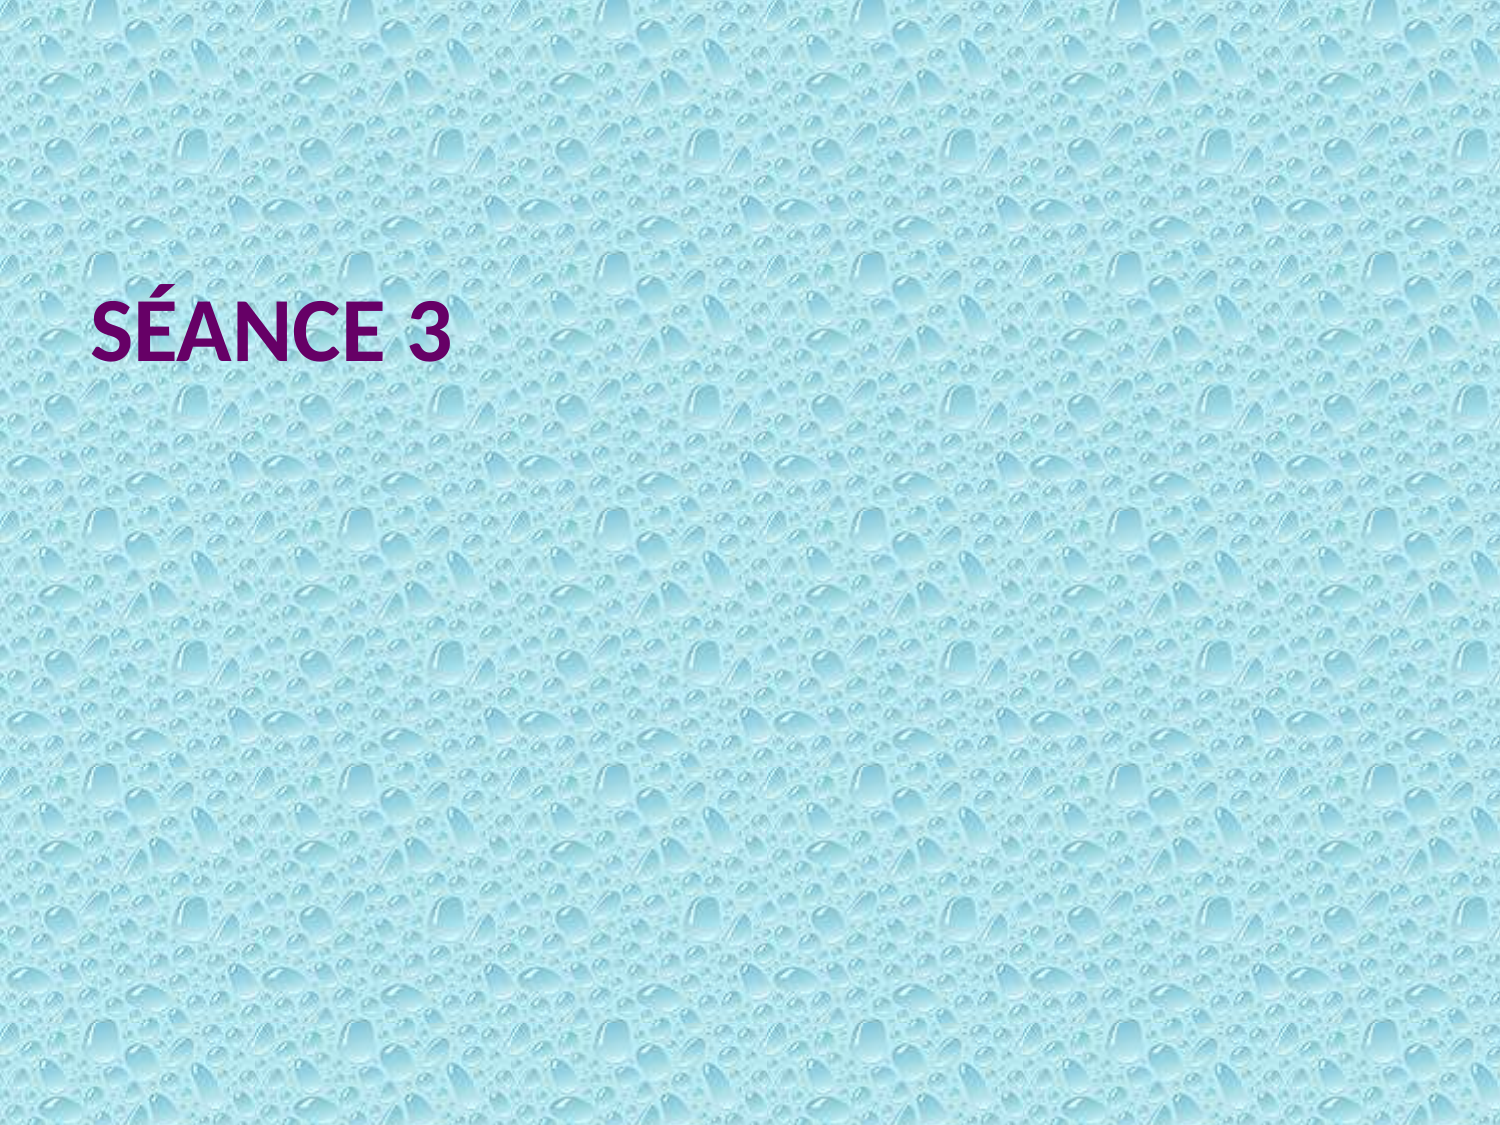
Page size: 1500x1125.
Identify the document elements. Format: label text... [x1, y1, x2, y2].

list Séance 3 [75, 262, 1425, 1005]
picture [0, 0, 1500, 1125]
